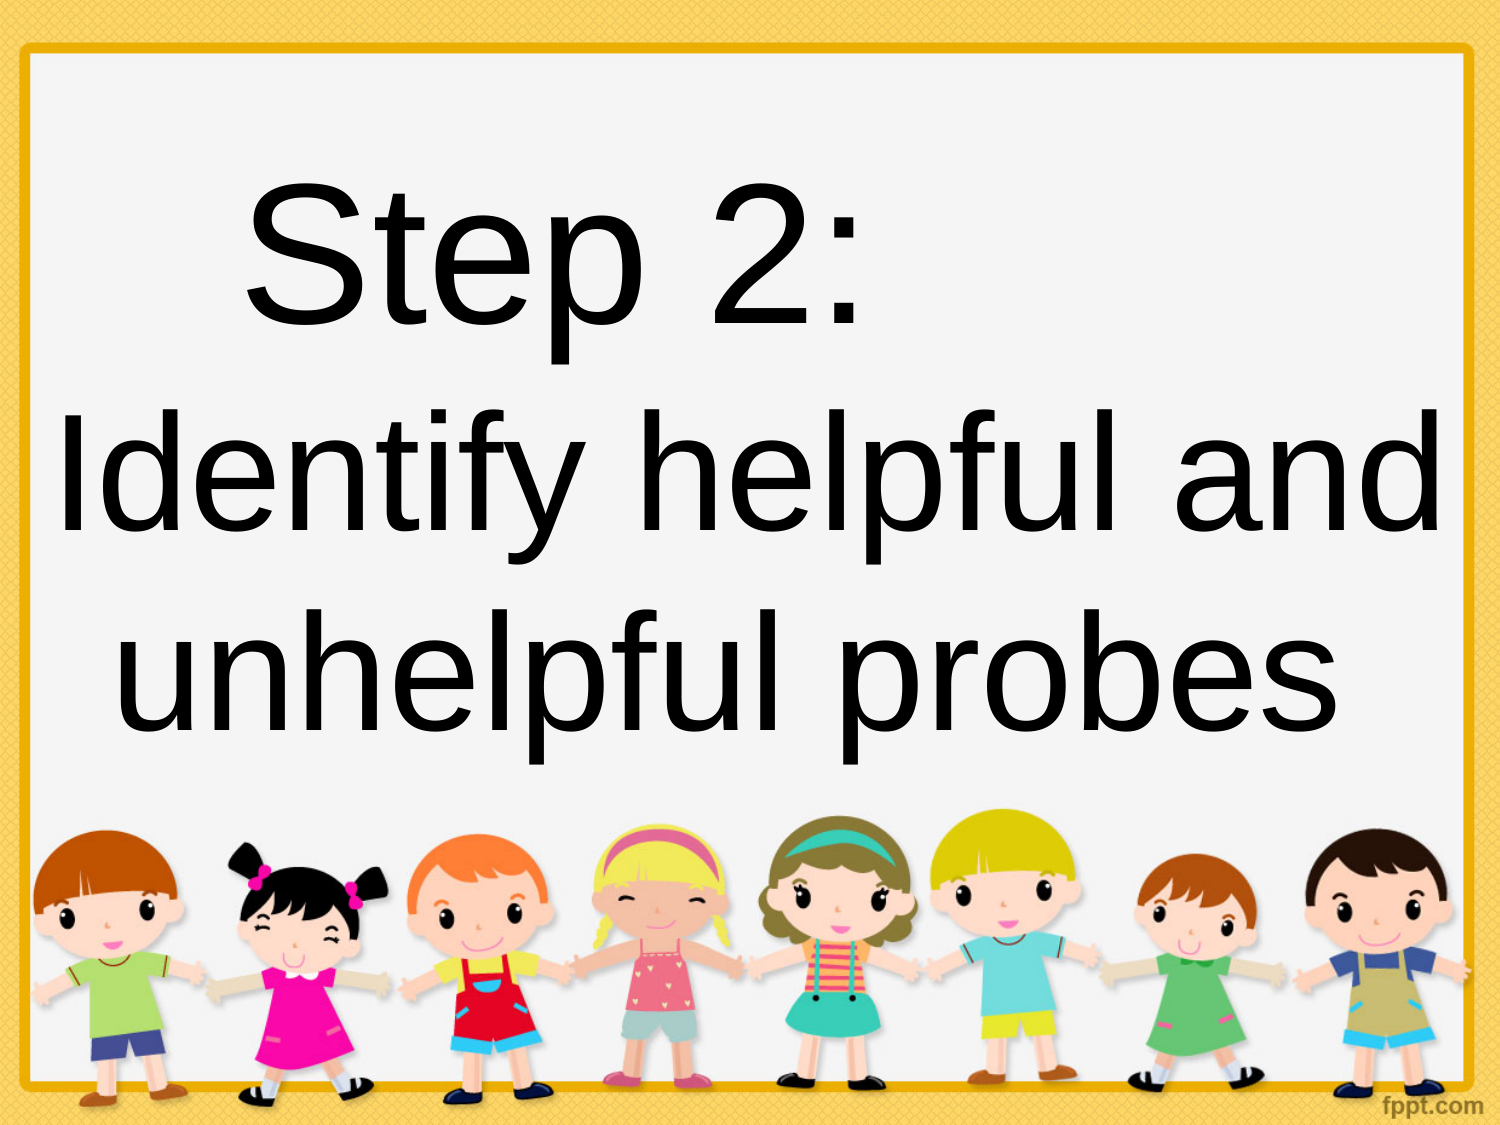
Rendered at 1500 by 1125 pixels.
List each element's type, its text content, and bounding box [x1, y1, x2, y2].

picture [0, 0, 1500, 350]
title Step 2: Identify helpful and unhelpful probes [0, 350, 1500, 538]
picture [0, 538, 1500, 1125]
